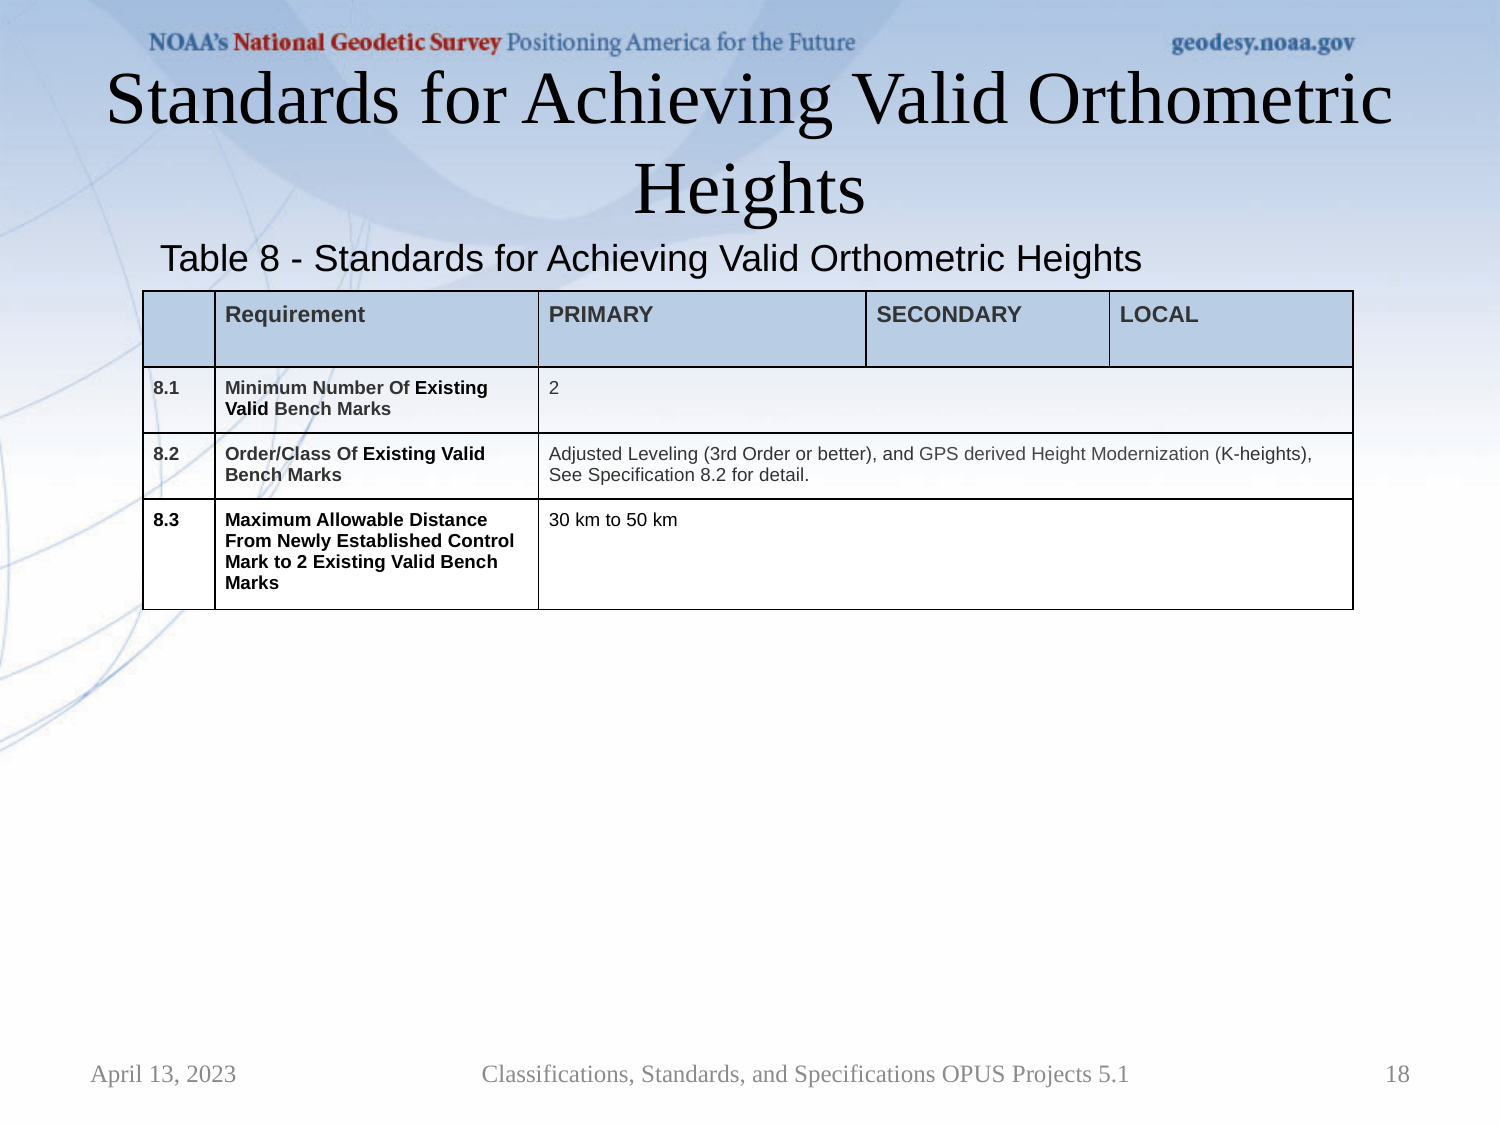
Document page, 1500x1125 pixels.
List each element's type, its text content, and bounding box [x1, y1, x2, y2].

table_cell 8.2 [144, 434, 214, 498]
title Standards for Achieving Valid Orthometric Heights [75, 45, 1425, 233]
table_cell Maximum Allowable Distance From Newly Established Control Mark to 2 Existing Valid Bench Marks [216, 500, 538, 609]
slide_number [75, 1042, 286, 1103]
slide_number 18 [1307, 1042, 1425, 1103]
table_cell 8.1 [144, 368, 214, 432]
table_header PRIMARY [539, 292, 865, 366]
footer Classifications, Standards, and Specifications OPUS Projects 5.1 [345, 1042, 1267, 1103]
table_header Requirement [216, 292, 538, 366]
picture [0, 0, 1500, 1125]
text_box Table 8 - Standards for Achieving Valid Orthometric Heights [144, 226, 1190, 286]
table_cell 30 km to 50 km [539, 500, 1352, 609]
table_cell 2 [539, 368, 1352, 432]
table_cell 8.3 [144, 500, 214, 609]
table_cell Minimum Number Of Existing Valid Bench Marks [216, 368, 538, 432]
table_cell Order/Class Of Existing Valid Bench Marks [216, 434, 538, 498]
table_header [144, 292, 214, 366]
table_cell Adjusted Leveling (3rd Order or better), and GPS derived Height Modernization (K-heights), See Specification 8.2 for detail. [539, 434, 1352, 498]
table_header SECONDARY [867, 292, 1109, 366]
table_header LOCAL [1110, 292, 1352, 366]
